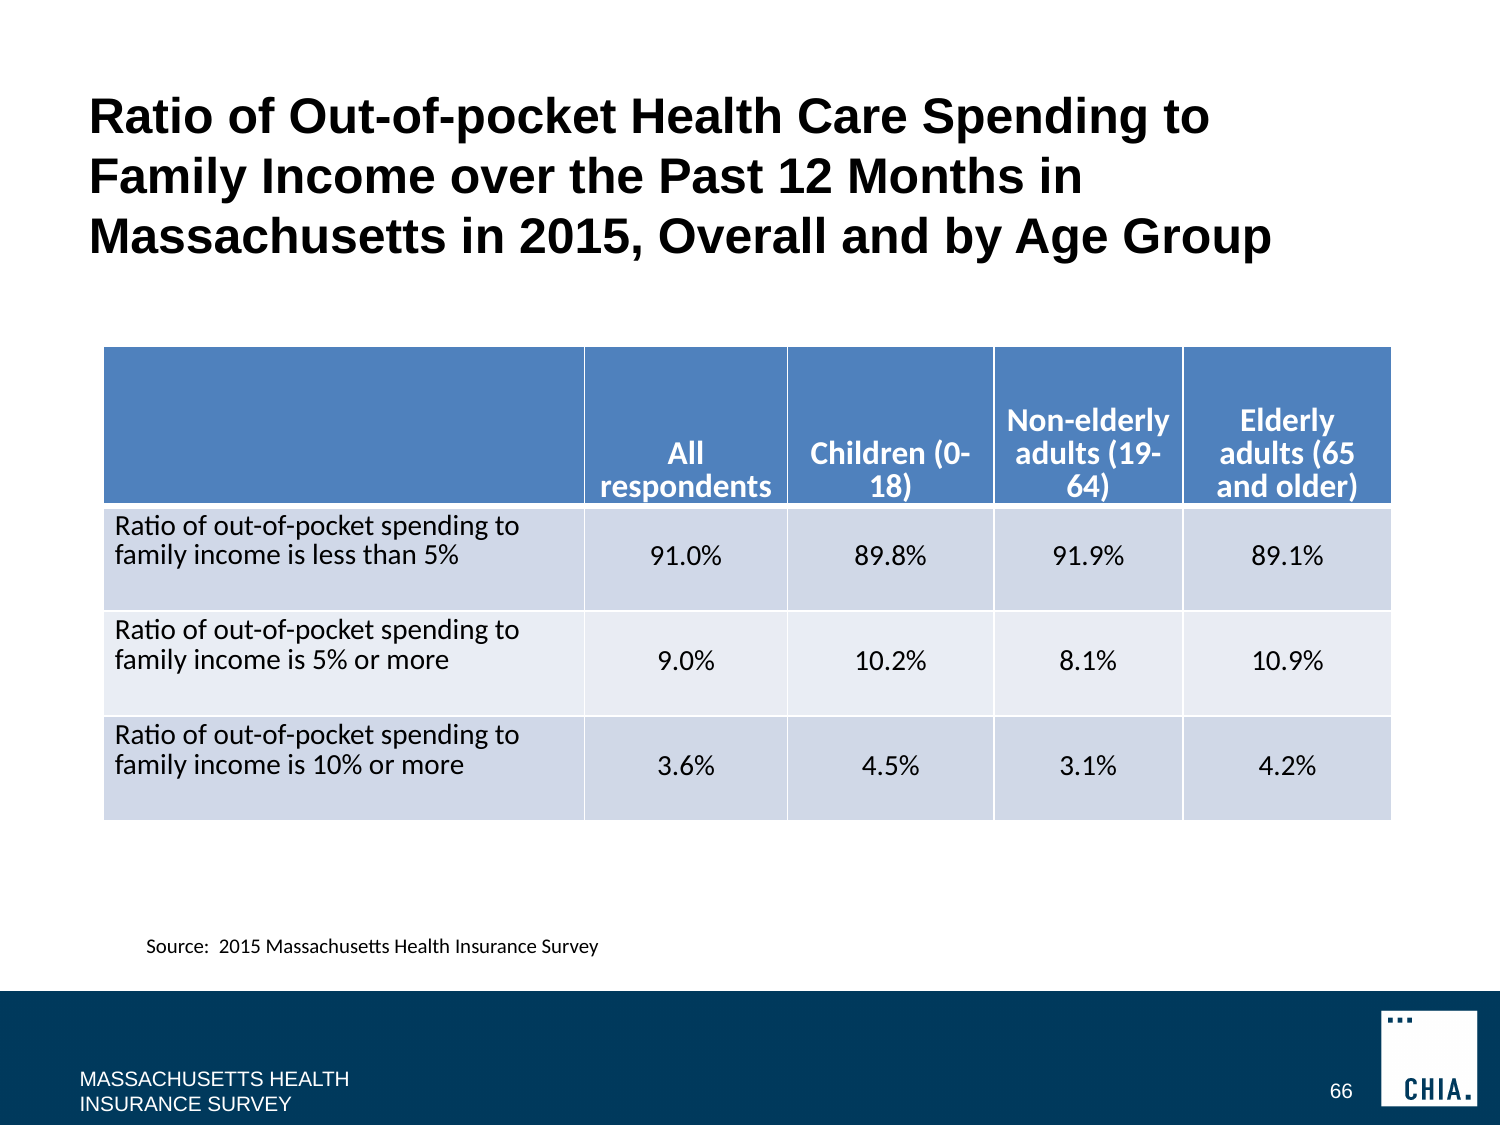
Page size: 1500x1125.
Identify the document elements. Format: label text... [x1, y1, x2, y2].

slide_number 66 [1017, 1060, 1368, 1121]
table_cell Ratio of out-of-pocket spending to family income is 5% or more [104, 612, 584, 715]
table_cell 89.8% [788, 509, 993, 610]
table_cell 3.1% [995, 717, 1182, 820]
table_cell 9.0% [585, 612, 787, 715]
table_cell 4.5% [788, 717, 993, 820]
table_cell Ratio of out-of-pocket spending to family income is 10% or more [104, 717, 584, 820]
picture [0, 991, 1500, 1125]
table_header Children (0-18) [788, 347, 993, 503]
footer MASSACHUSETTS HEALTH INSURANCE SURVEY [64, 1060, 430, 1121]
table_cell 4.2% [1184, 717, 1391, 820]
table_cell Ratio of out-of-pocket spending to family income is less than 5% [104, 509, 584, 610]
table_header Non-elderly adults (19-64) [995, 347, 1182, 503]
table_header All respondents [585, 347, 787, 503]
table_header [104, 347, 584, 503]
table_cell 91.9% [995, 509, 1182, 610]
table_cell 89.1% [1184, 509, 1391, 610]
table_cell 3.6% [585, 717, 787, 820]
table_cell 10.9% [1184, 612, 1391, 715]
text_box Source: 2015 Massachusetts Health Insurance Survey [131, 899, 1142, 965]
table_cell 91.0% [585, 509, 787, 610]
title Ratio of Out-of-pocket Health Care Spending to Family Income over the Past 12 Months in Massachusetts in 2015, Overall and by Age Group [73, 120, 1393, 227]
table_header Elderly adults (65 and older) [1184, 347, 1391, 503]
table_cell 10.2% [788, 612, 993, 715]
table_cell 8.1% [995, 612, 1182, 715]
